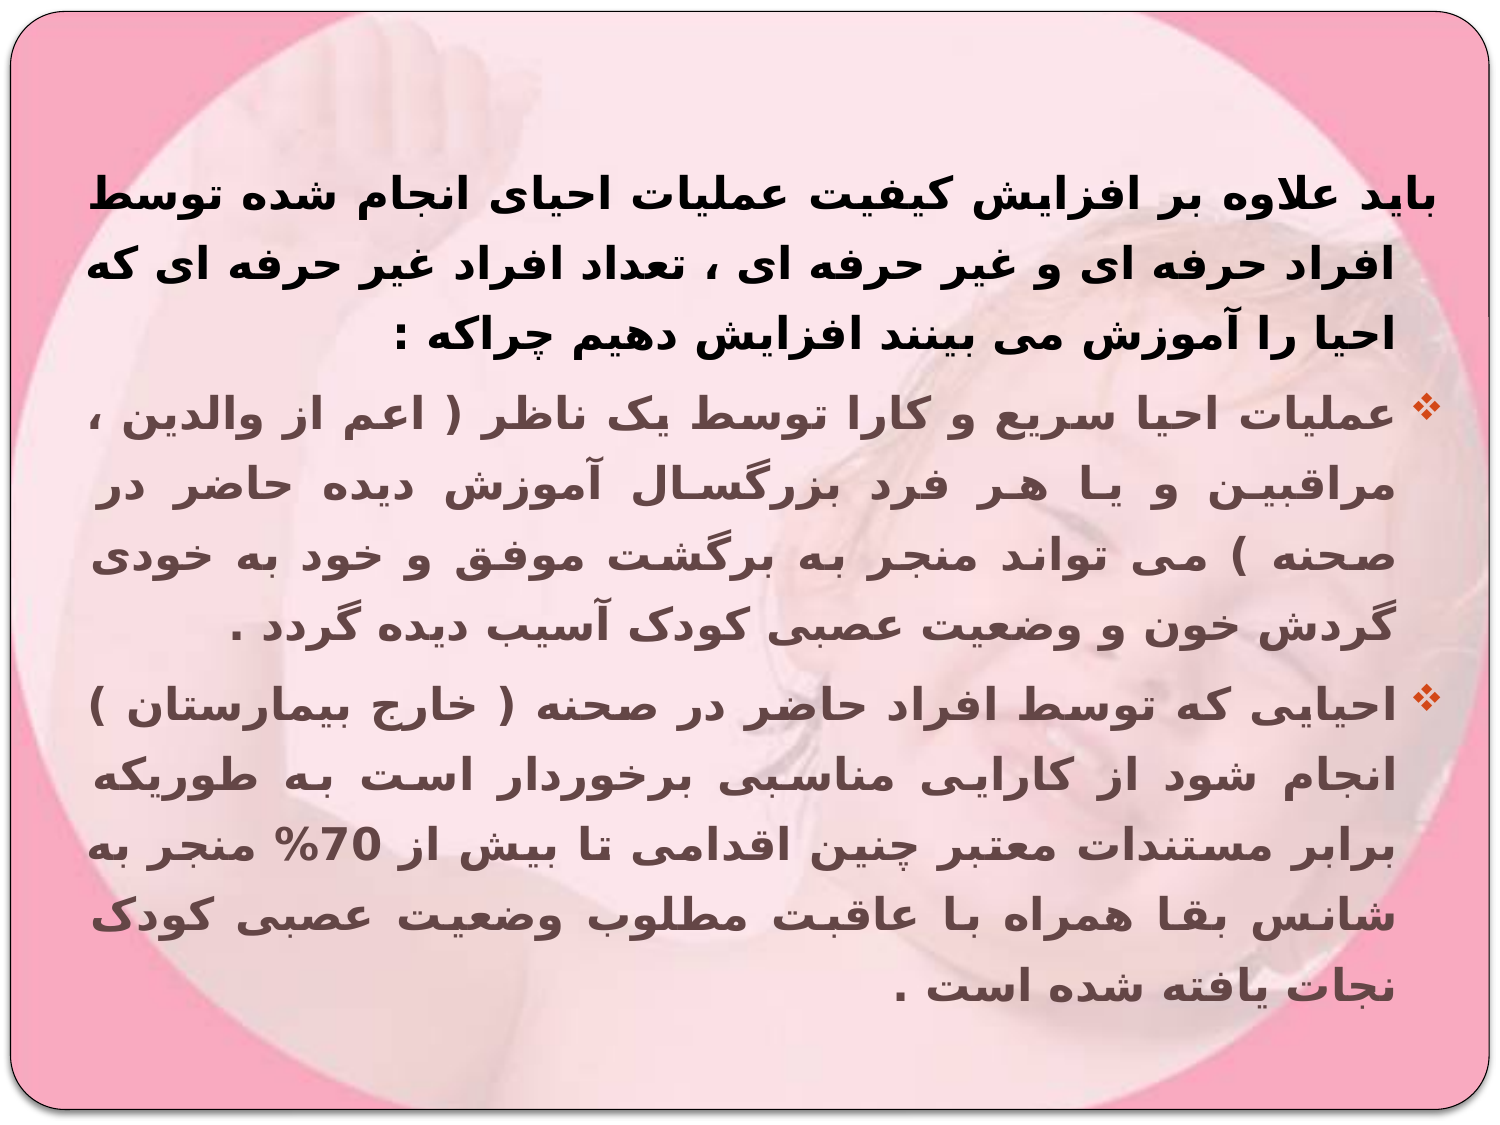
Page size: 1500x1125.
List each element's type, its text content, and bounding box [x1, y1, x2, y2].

list باید علاوه بر افزایش کیفیت عملیات احیای انجام شده توسط افراد حرفه ای و غیر حرفه ای ، تعداد افراد غیر حرفه ای که احیا را آموزش می بینند افزایش دهیم چراکه : عملیات احیا سریع و کارا توسط یک ناظر ( اعم از والدین ، مراقبین و یا هر فرد بزرگسال آموزش دیده حاضر در صحنه ) می تواند منجر به برگشت موفق و خود به خودی گردش خون و وضعیت عصبی کودک آسیب دیده گردد . احیایی که توسط افراد حاضر در صحنه ( خارج بیمارستان ) انجام شود از کارایی مناسبی برخوردار است به طوریکه برابر مستندات معتبر چنین اقدامی تا بیش از 70% منجر به شانس بقا همراه با عاقبت مطلوب وضعیت عصبی کودک نجات یافته شده است . [70, 140, 1454, 1032]
picture [12, 12, 1488, 1108]
